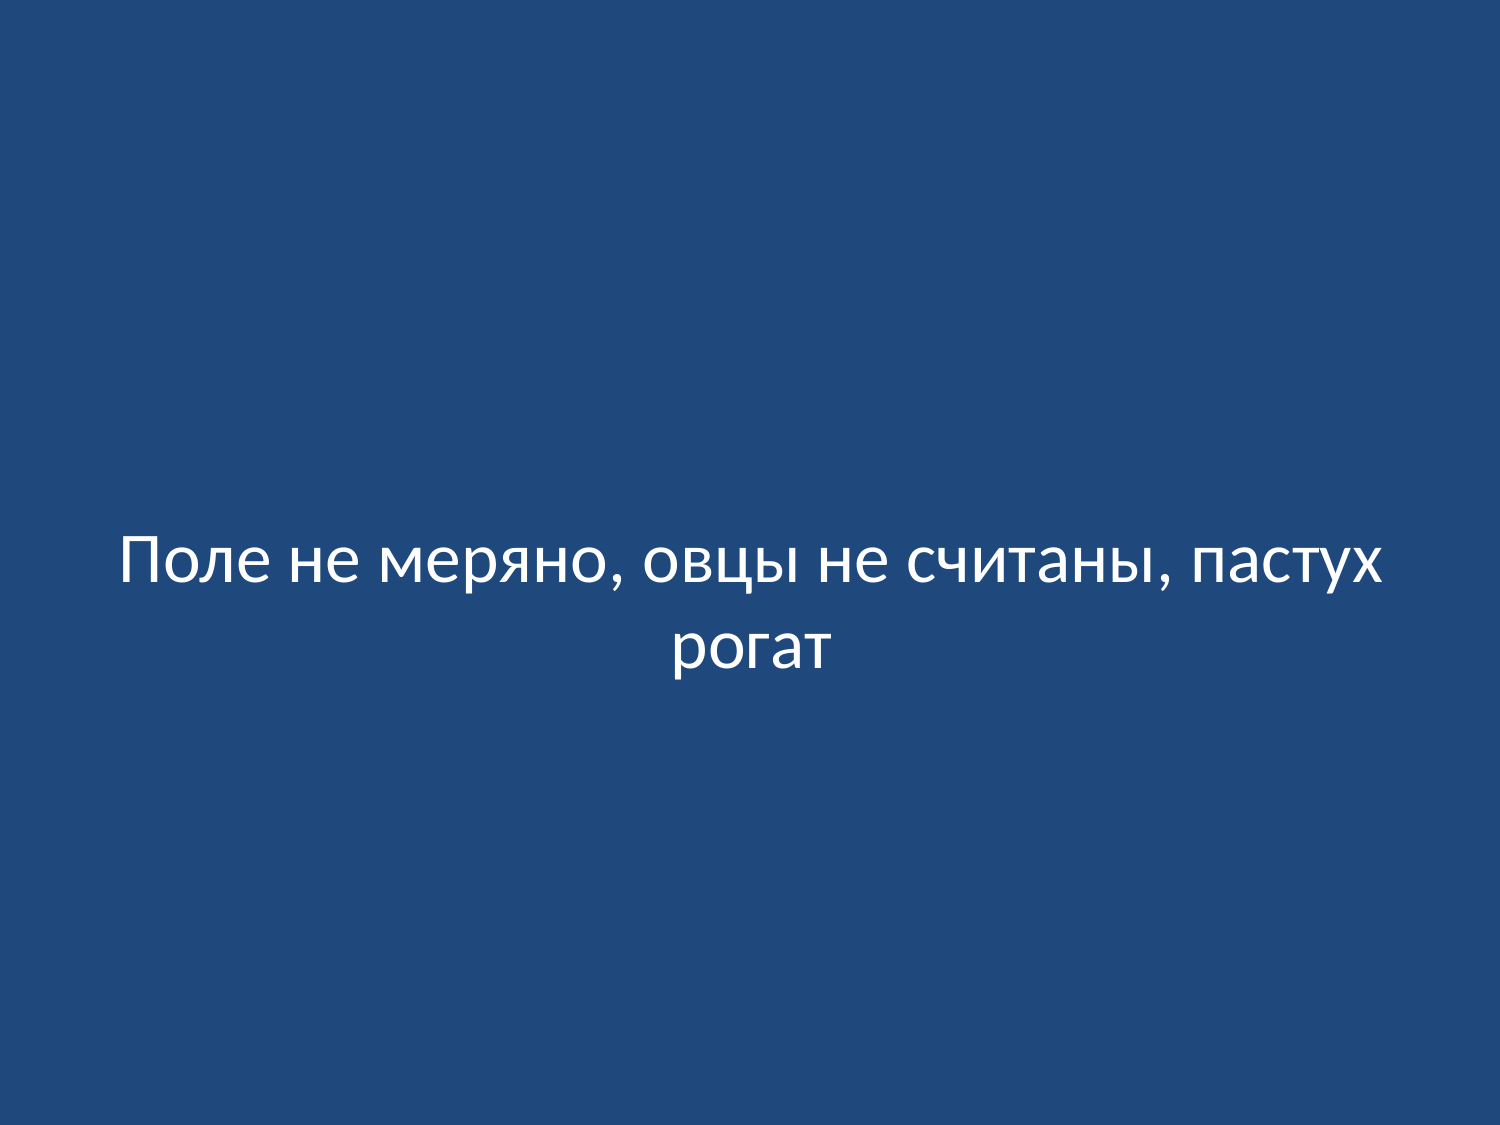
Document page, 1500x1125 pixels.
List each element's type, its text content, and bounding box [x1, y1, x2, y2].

title Поле не меряно, овцы не считаны, пастух рогат [76, 503, 1427, 691]
